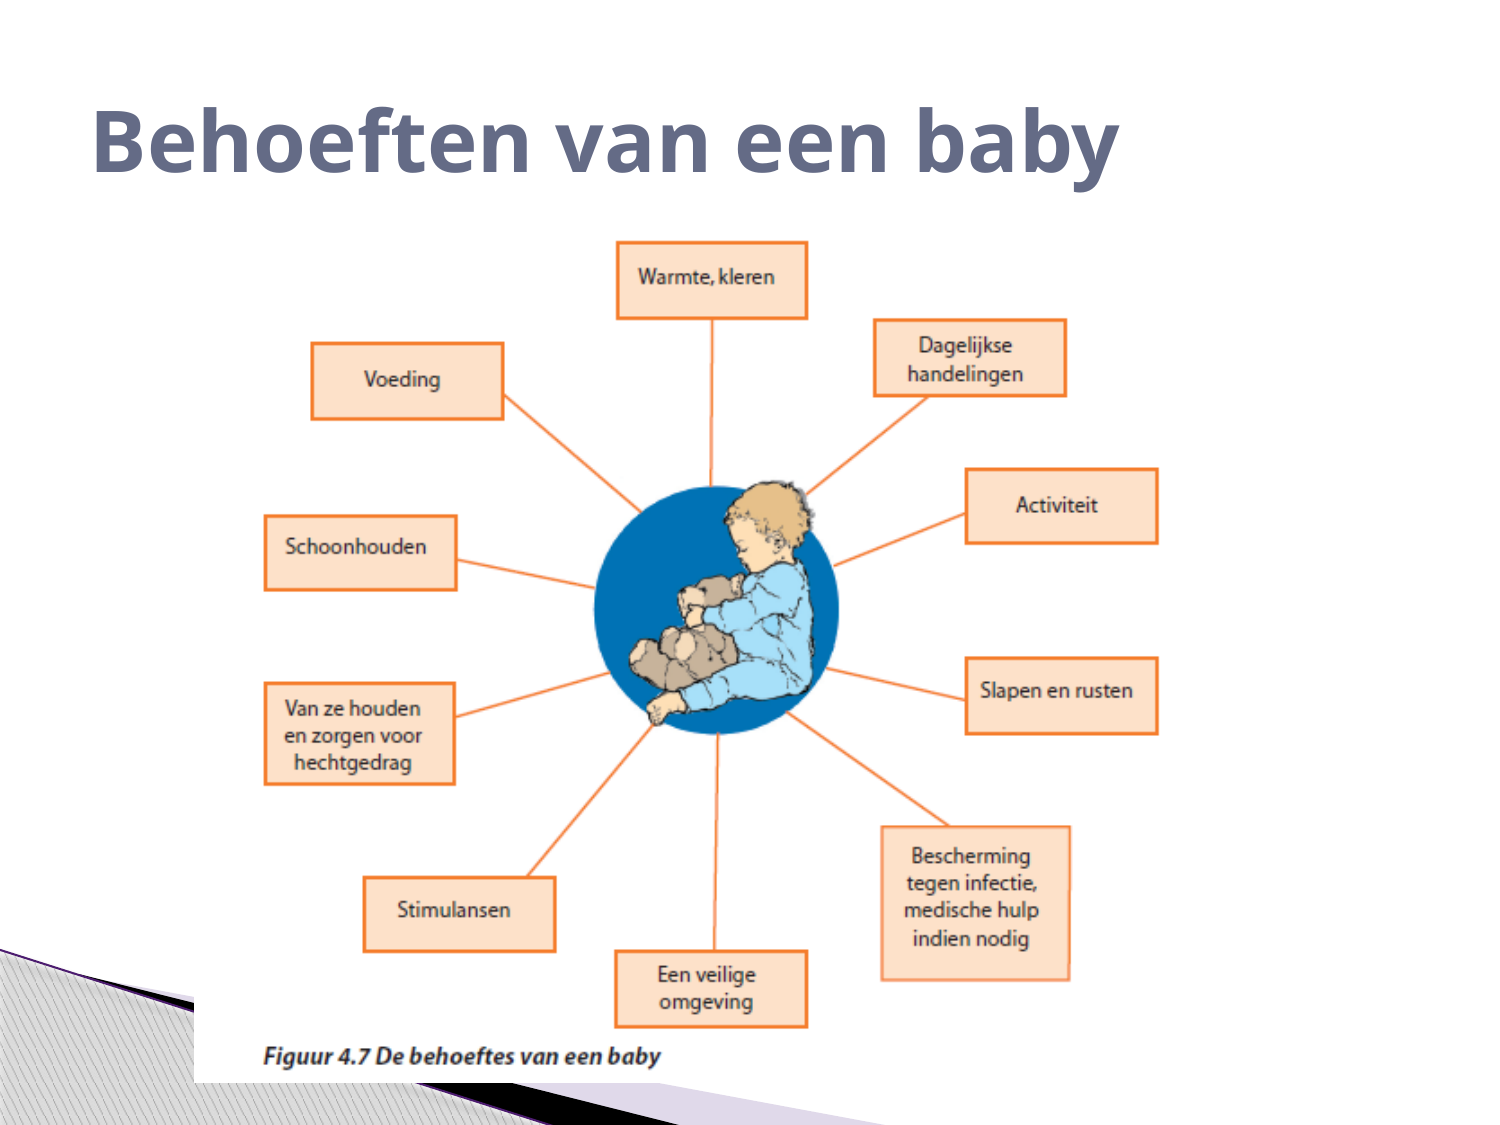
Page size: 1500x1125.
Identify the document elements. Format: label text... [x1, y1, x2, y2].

title Behoeften van een baby [75, 45, 1425, 233]
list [194, 182, 1294, 1083]
